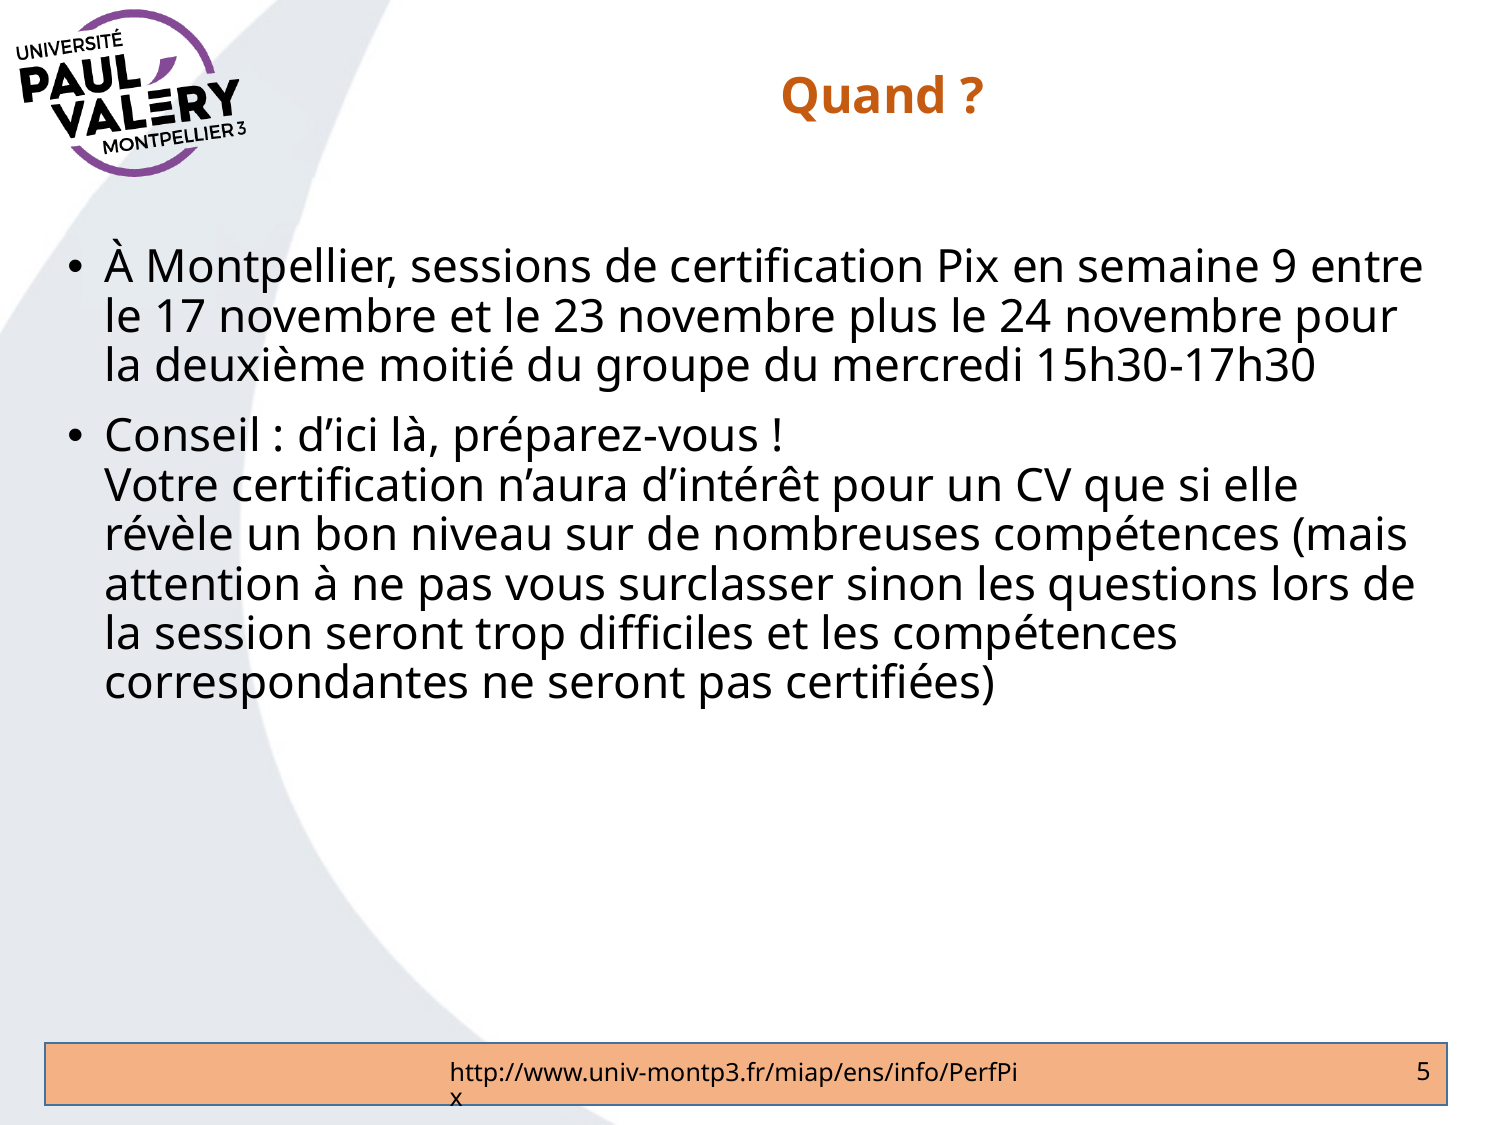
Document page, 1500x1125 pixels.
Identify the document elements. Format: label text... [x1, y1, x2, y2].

picture [0, 0, 1500, 1125]
slide_number 5 [1107, 1042, 1446, 1103]
title Quand ? [319, 28, 1446, 168]
footer http://www.univ-montp3.fr/miap/ens/info/PerfPix [434, 1043, 1041, 1104]
list À Montpellier, sessions de certification Pix en semaine 9 entre le 17 novembre et le 23 novembre plus le 24 novembre pour la deuxième moitié du groupe du mercredi 15h30-17h30 Conseil : d’ici là, préparez-vous ! Votre certification n’aura d’intérêt pour un CV que si elle révèle un bon niveau sur de nombreuses compétences (mais attention à ne pas vous surclasser sinon les questions lors de la session seront trop difficiles et les compétences correspondantes ne seront pas certifiées) [52, 235, 1446, 1001]
